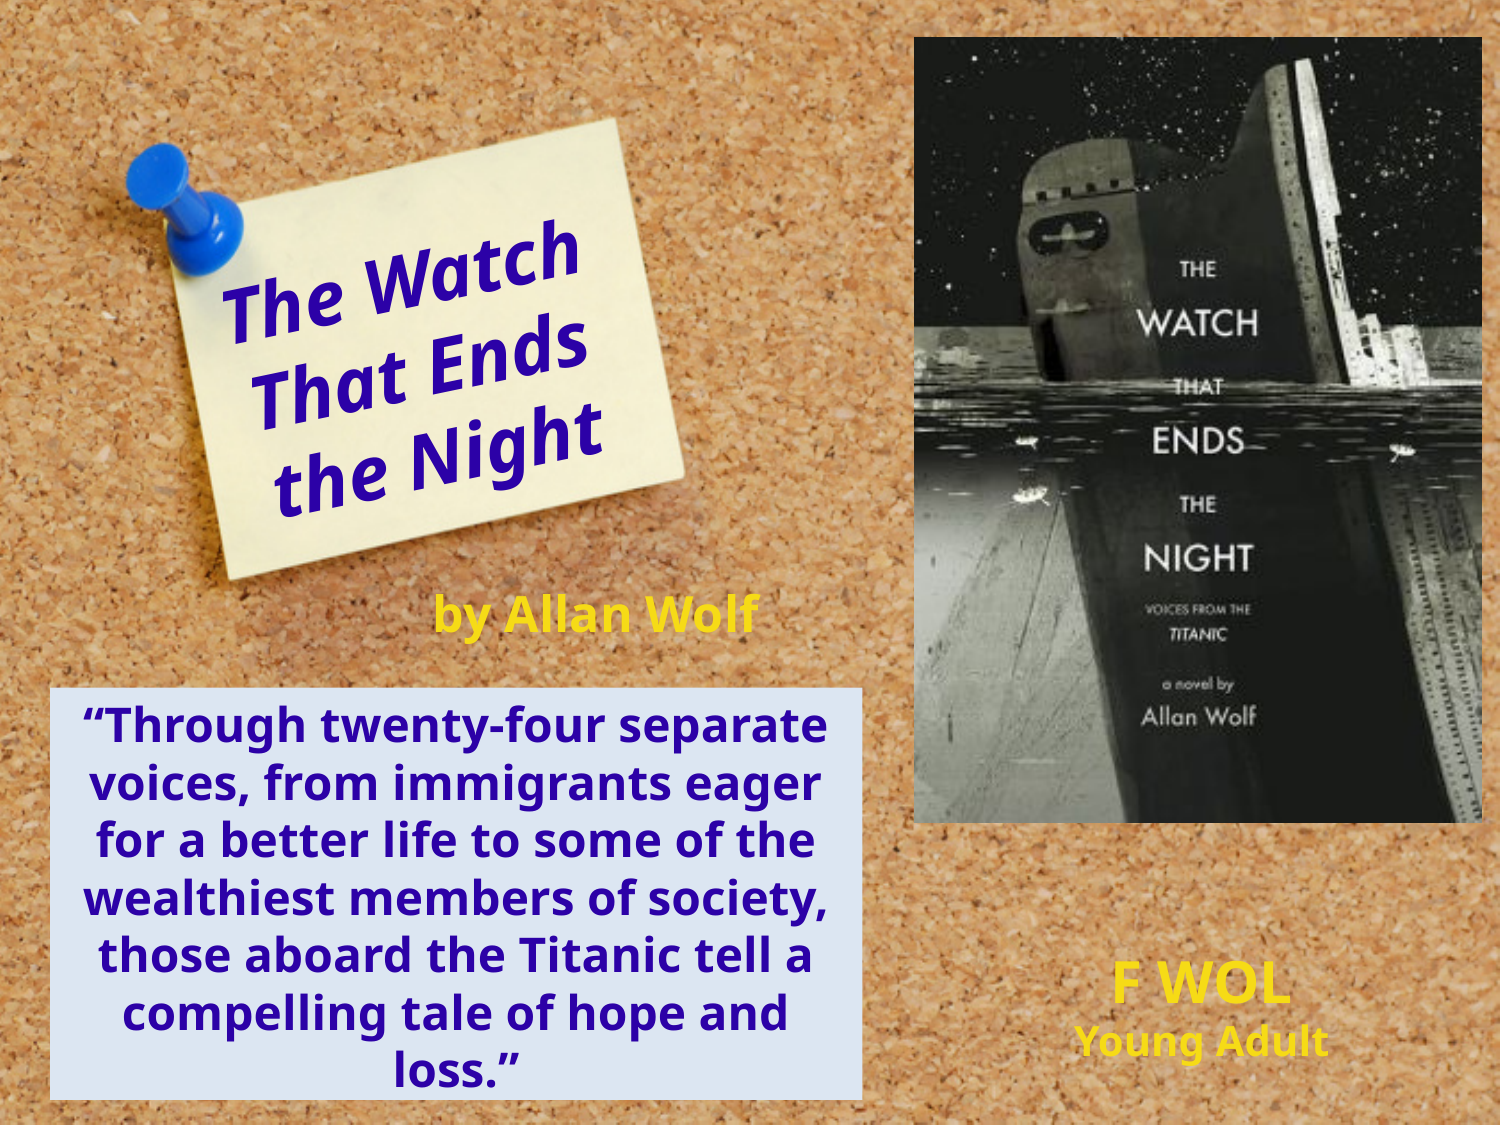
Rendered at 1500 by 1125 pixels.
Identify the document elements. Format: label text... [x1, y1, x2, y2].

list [914, 37, 1482, 824]
text_box F WOL Young Adult [1032, 937, 1371, 1073]
picture [0, 0, 1500, 1125]
title The Watch That Ends the Night [162, 174, 676, 561]
text_box by Allan Wolf [276, 574, 909, 650]
list “Through twenty-four separate voices, from immigrants eager for a better life to some of the wealthiest members of society, those aboard the Titanic tell a compelling tale of hope and loss.” [50, 687, 863, 1100]
